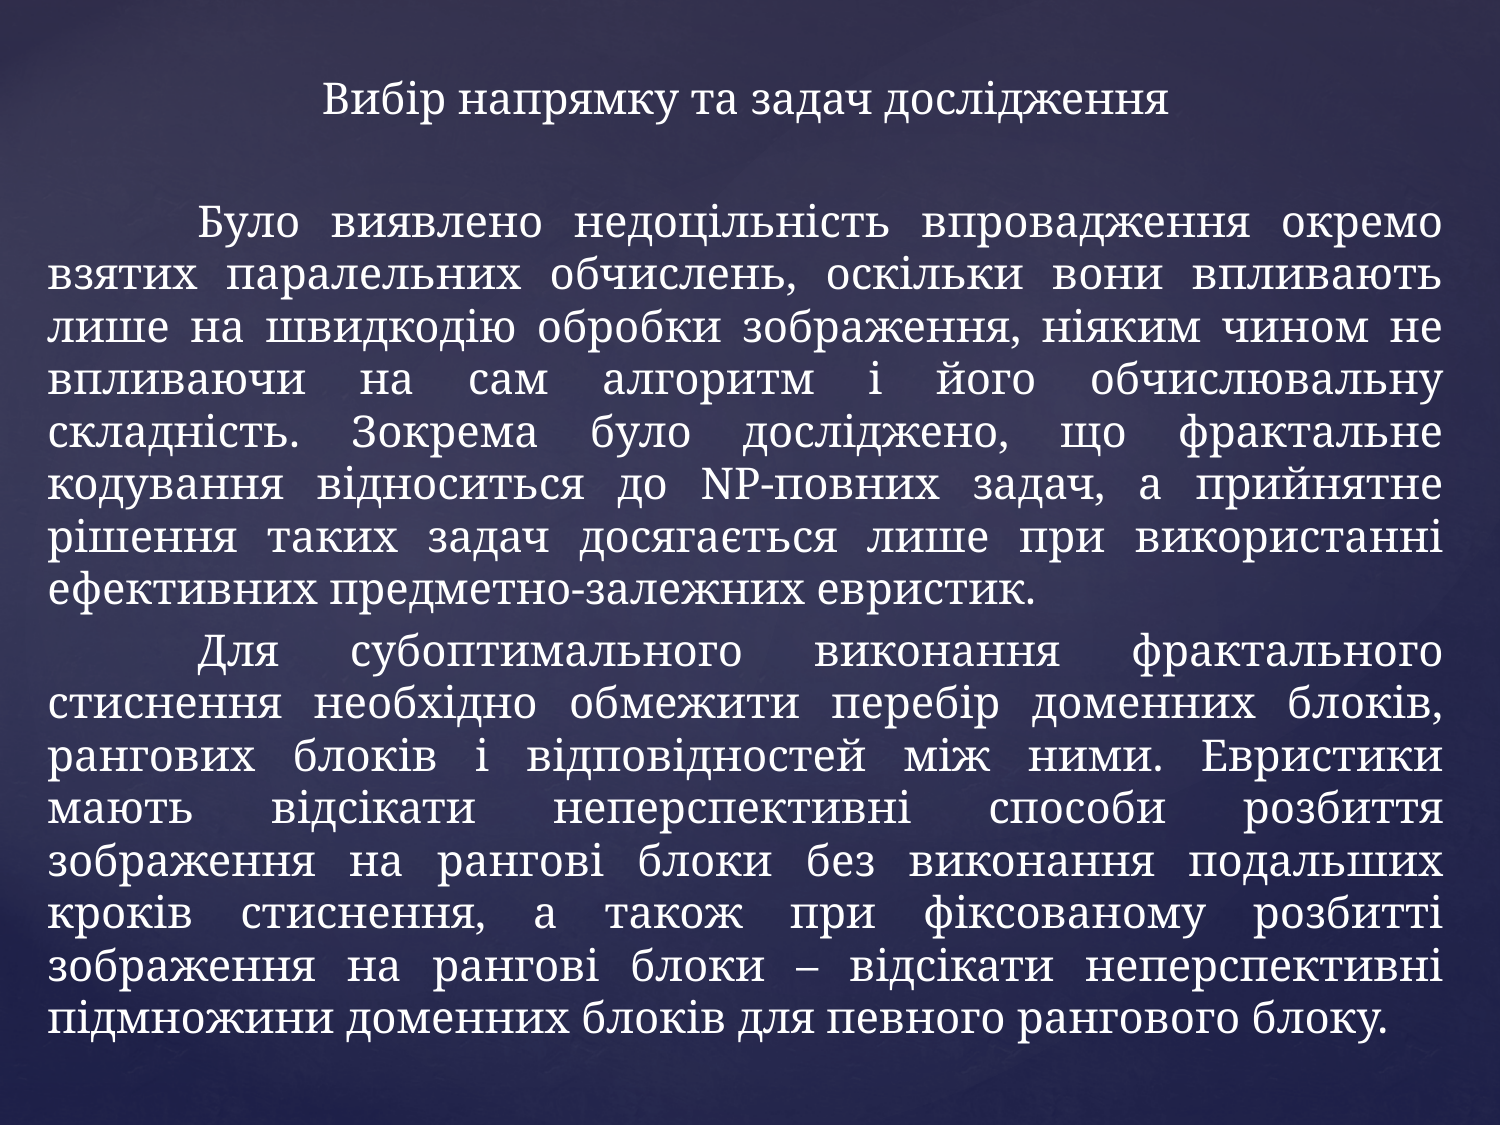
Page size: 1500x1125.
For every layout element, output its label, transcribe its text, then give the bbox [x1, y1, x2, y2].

list Вибір напрямку та задач дослідження Було виявлено недоцільність впровадження окремо взятих паралельних обчислень, оскільки вони впливають лише на швидкодію обробки зображення, ніяким чином не впливаючи на сам алгоритм і його обчислювальну складність. Зокрема було досліджено, що фрактальне кодування відноситься до NP-повних задач, а прийнятне рішення таких задач досягається лише при використанні ефективних предметно-залежних евристик. Для субоптимального виконання фрактального стиснення необхідно обмежити перебір доменних блоків, рангових блоків і відповідностей між ними. Евристики мають відсікати неперспективні способи розбиття зображення на рангові блоки без виконання подальших кроків стиснення, а також при фіксованому розбитті зображення на рангові блоки – відсікати неперспективні підмножини доменних блоків для певного рангового блоку. [29, 42, 1459, 1071]
